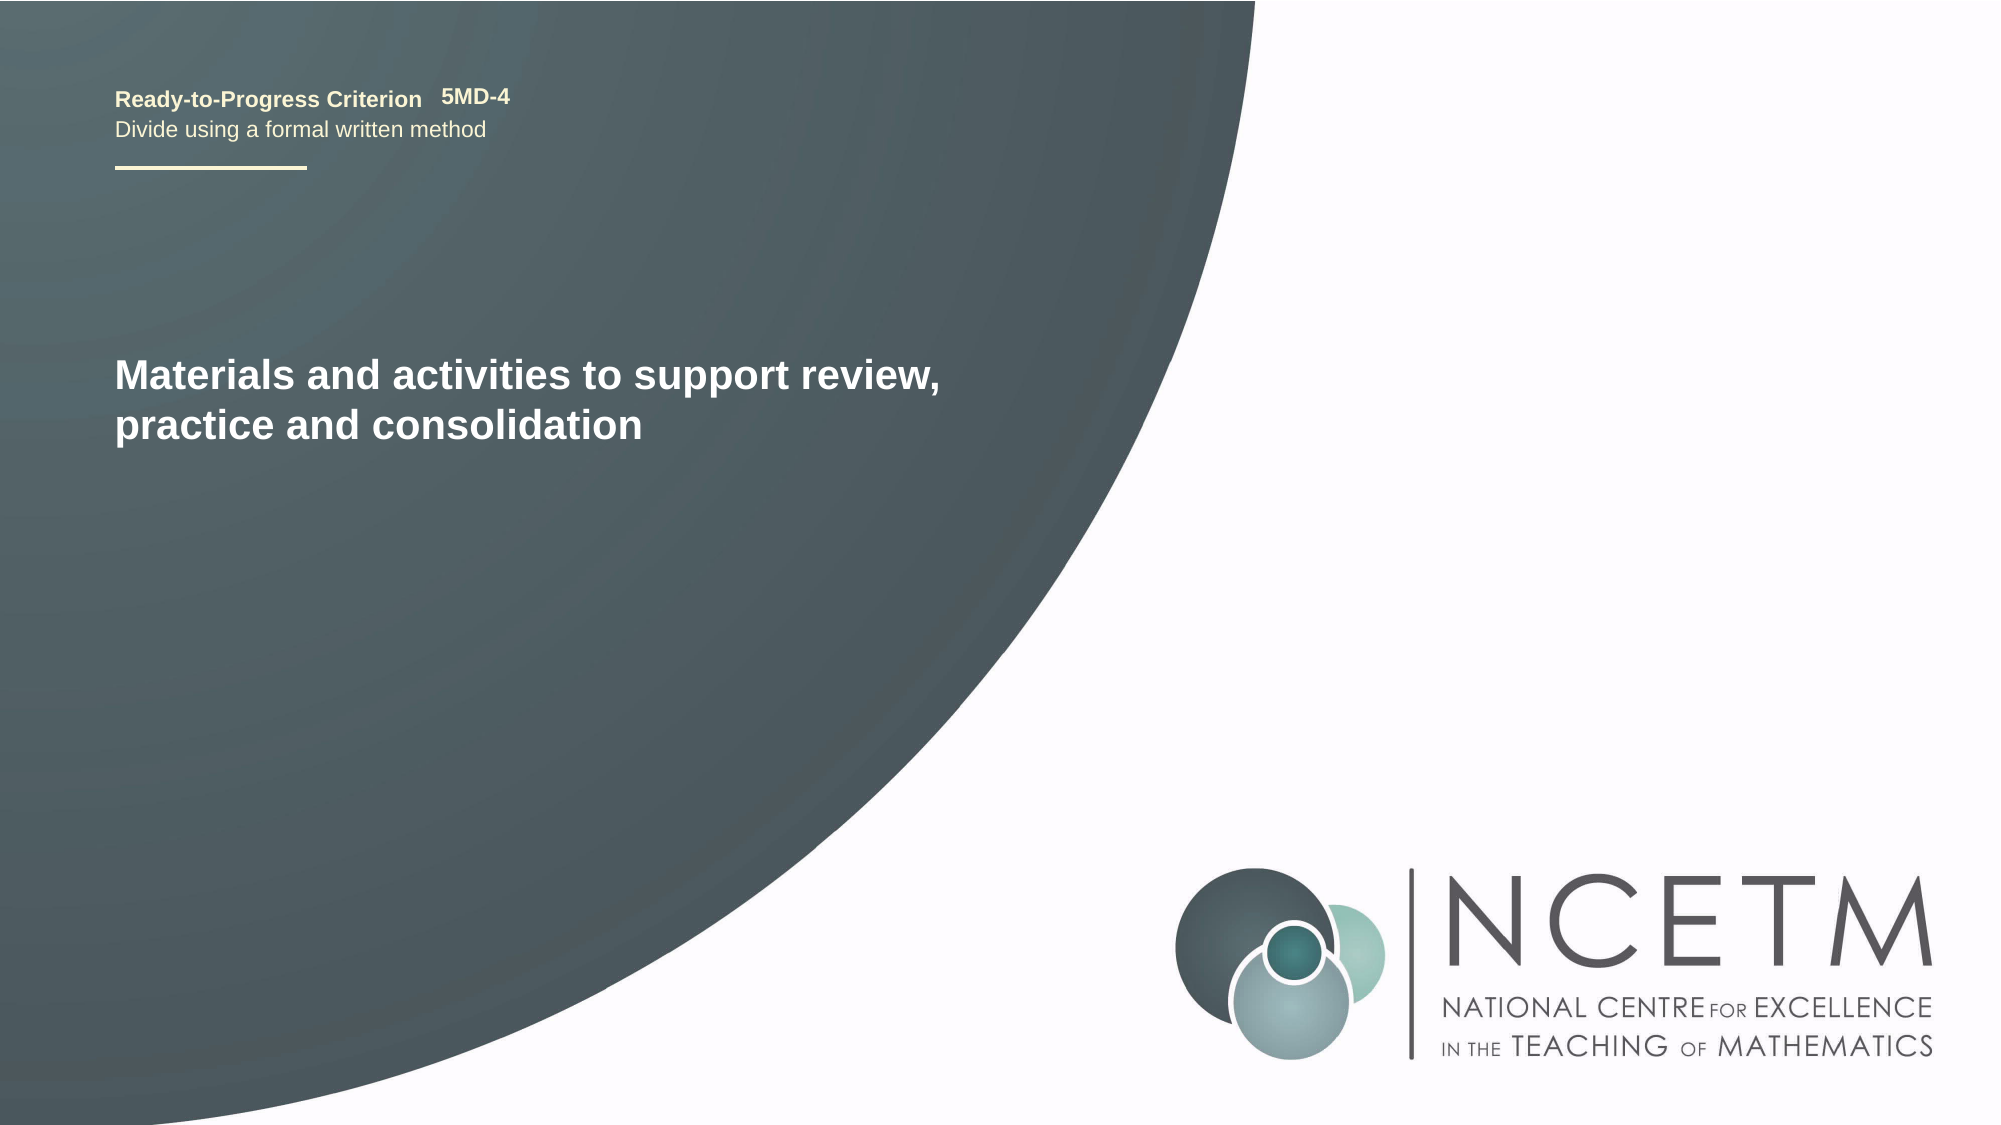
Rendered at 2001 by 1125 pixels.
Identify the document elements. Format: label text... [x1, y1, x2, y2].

list Divide using a formal written method [99, 109, 1121, 160]
picture [0, 1, 2001, 1125]
list 5MD-4 [426, 77, 622, 127]
